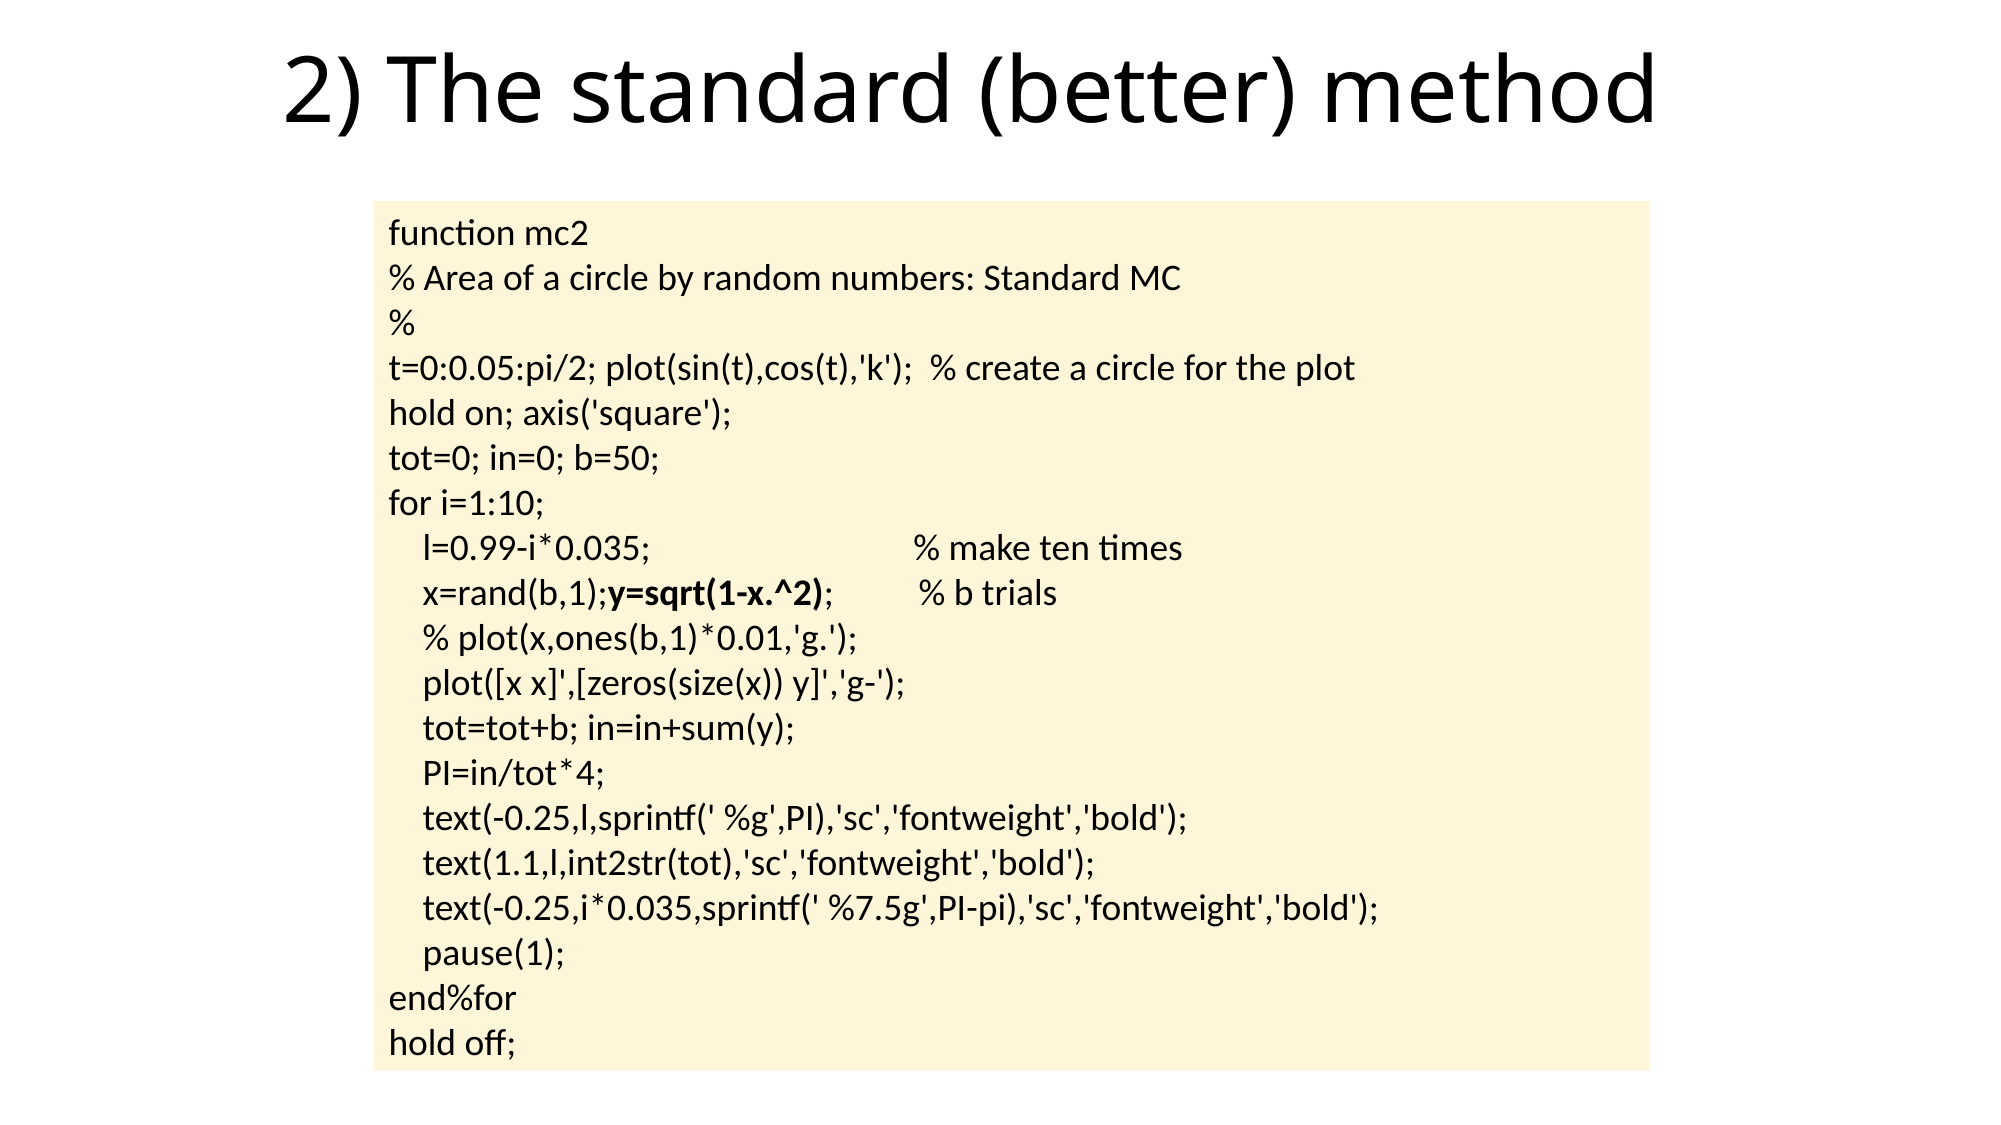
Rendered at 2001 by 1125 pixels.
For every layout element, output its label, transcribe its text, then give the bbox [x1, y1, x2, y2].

text_box function mc2 % Area of a circle by random numbers: Standard MC % t=0:0.05:pi/2; plot(sin(t),cos(t),'k'); % create a circle for the plot hold on; axis('square'); tot=0; in=0; b=50; for i=1:10; l=0.99-i*0.035; % make ten times x=rand(b,1);y=sqrt(1-x.^2); % b trials % plot(x,ones(b,1)*0.01,'g.'); plot([x x]',[zeros(size(x)) y]','g-'); tot=tot+b; in=in+sum(y); PI=in/tot*4; text(-0.25,l,sprintf(' %g',PI),'sc','fontweight','bold'); text(1.1,l,int2str(tot),'sc','fontweight','bold'); text(-0.25,i*0.035,sprintf(' %7.5g',PI-pi),'sc','fontweight','bold'); pause(1); end%for hold off; [373, 201, 1650, 1071]
title 2) The standard (better) method [267, 25, 1733, 161]
